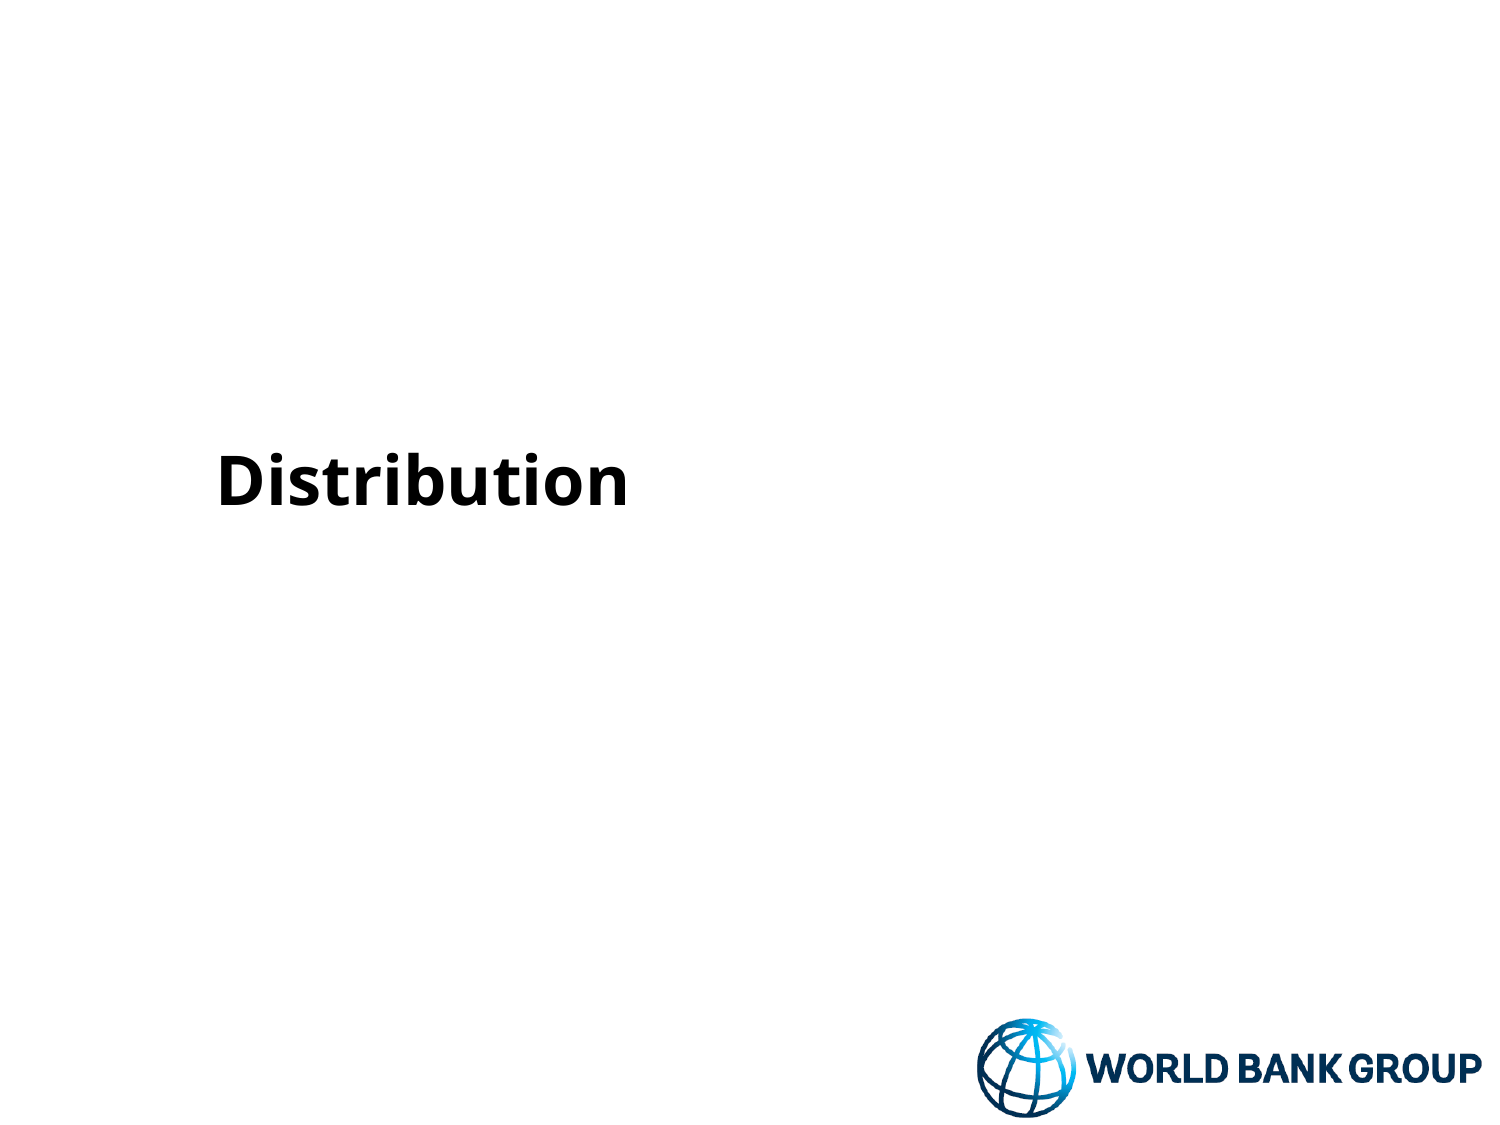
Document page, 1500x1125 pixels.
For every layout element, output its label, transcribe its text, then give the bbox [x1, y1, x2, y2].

picture [963, 1007, 1500, 1125]
title Distribution [200, 375, 1495, 593]
slide_number 17 [1059, 1042, 1397, 1103]
